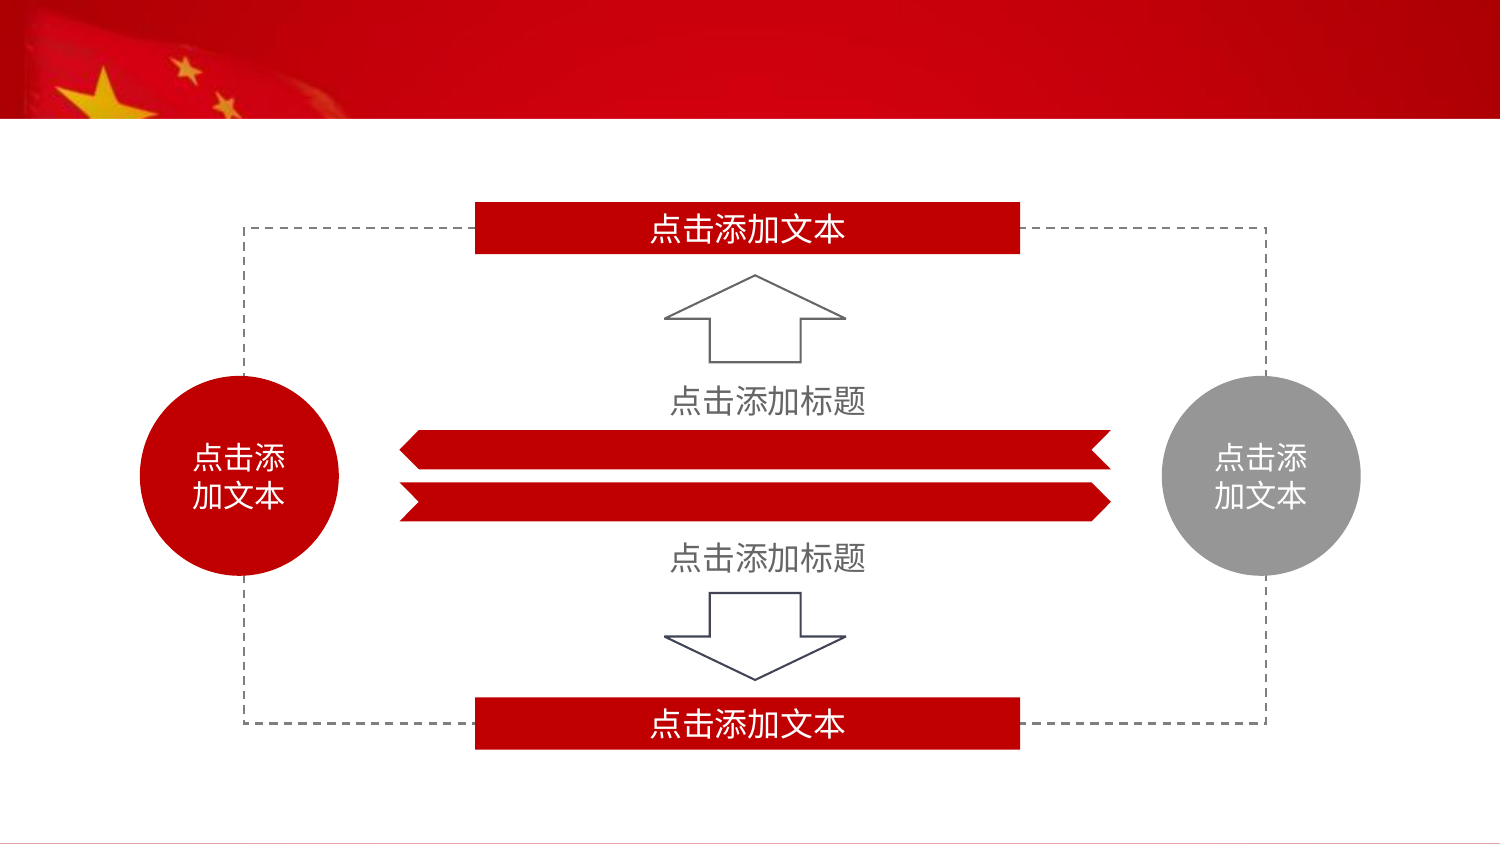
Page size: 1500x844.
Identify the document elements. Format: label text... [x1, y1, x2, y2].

text_box 点击添加文本 [1160, 374, 1362, 577]
text_box 点击添加文本 [474, 696, 1021, 751]
text_box [396, 481, 1113, 523]
text_box [243, 227, 1267, 725]
text_box [397, 429, 1114, 471]
text_box [663, 591, 847, 682]
text_box 点击添加标题 [658, 532, 878, 583]
text_box 点击添加标题 [658, 374, 878, 426]
picture [0, 0, 1500, 118]
text_box 点击添加文本 [474, 201, 1021, 255]
text_box [139, 20, 545, 89]
text_box 点击添加文本 [138, 374, 340, 577]
text_box [663, 274, 847, 364]
